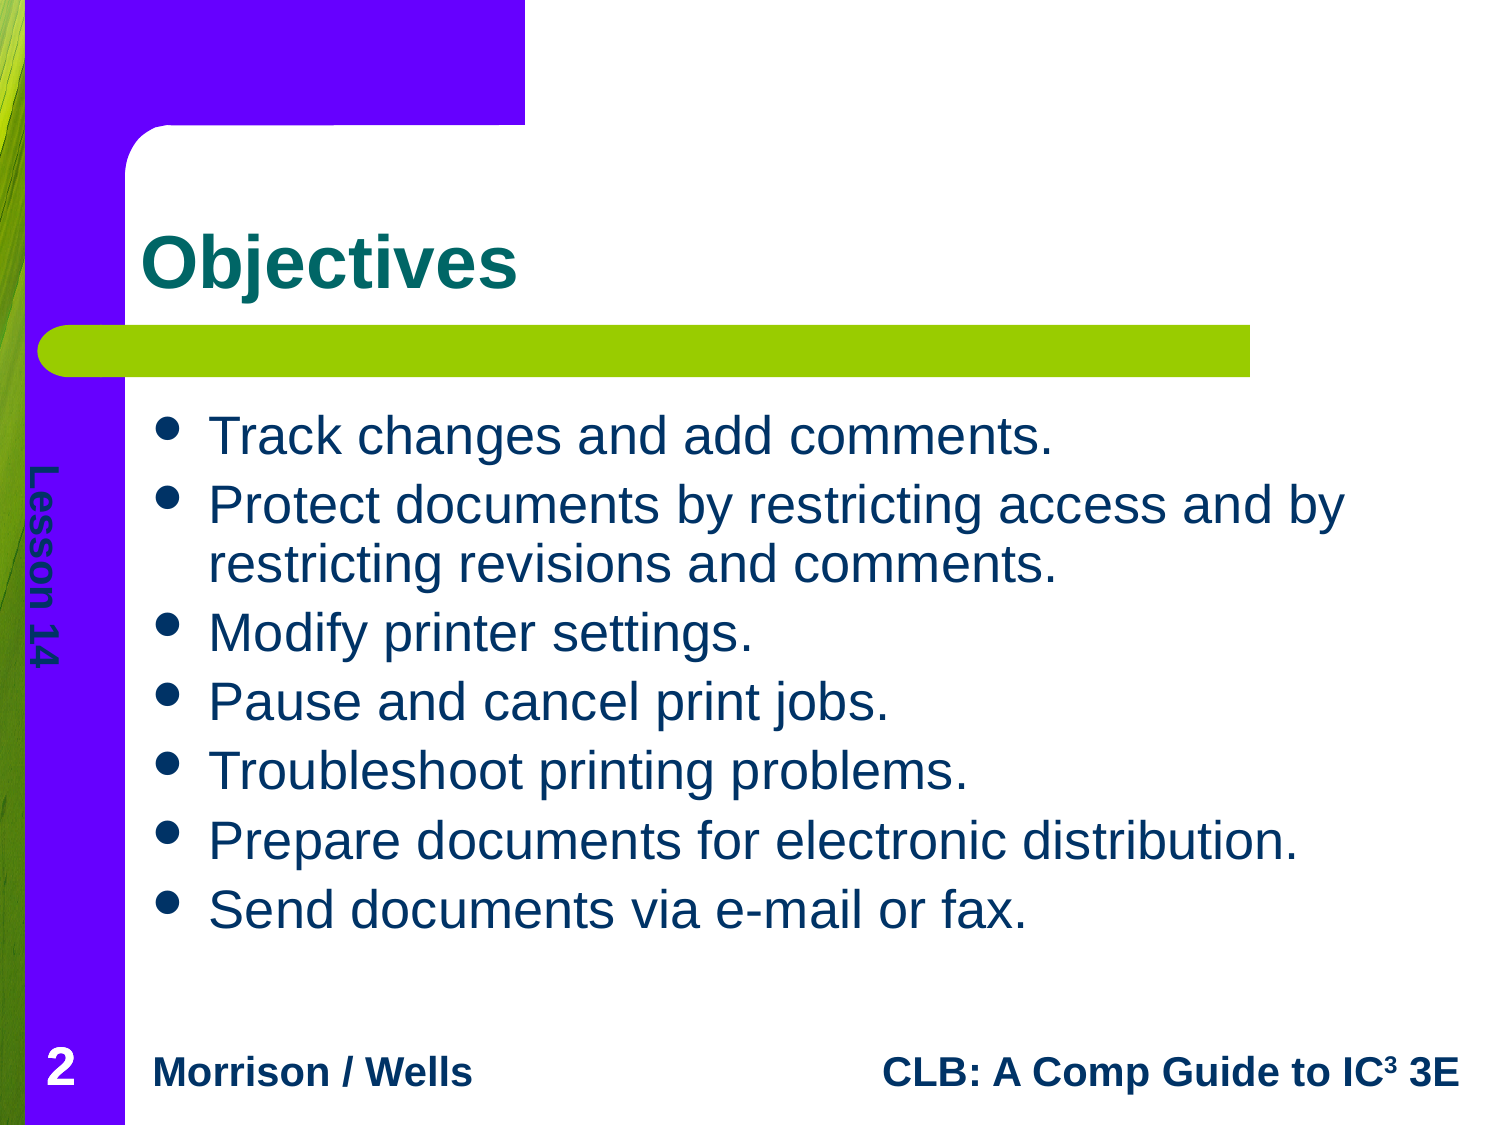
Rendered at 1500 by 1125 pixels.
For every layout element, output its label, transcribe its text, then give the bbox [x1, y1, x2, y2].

text_box 2 [13, 1023, 111, 1105]
picture [0, 0, 25, 1125]
title Objectives [124, 124, 1426, 313]
list Track changes and add comments. Protect documents by restricting access and by restricting revisions and comments. Modify printer settings. Pause and cancel print jobs. Troubleshoot printing problems. Prepare documents for electronic distribution. Send documents via e-mail or fax. [137, 399, 1400, 1012]
